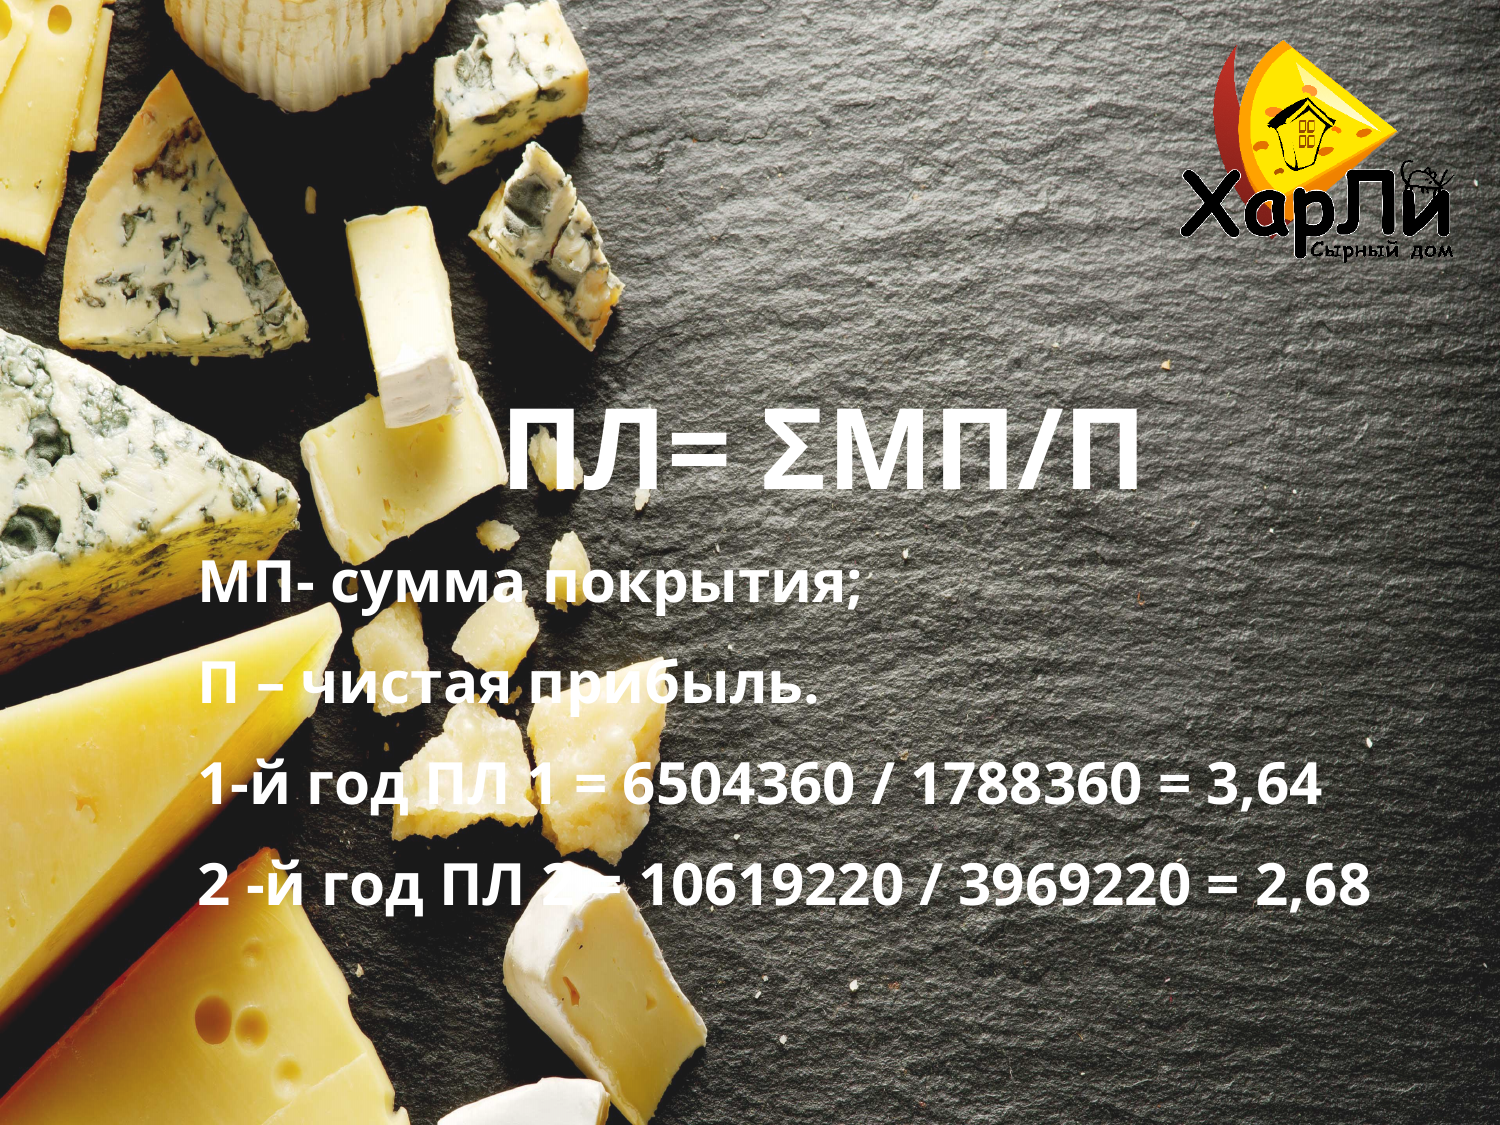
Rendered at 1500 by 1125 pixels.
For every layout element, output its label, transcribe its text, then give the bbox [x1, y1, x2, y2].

picture [1168, 30, 1465, 274]
text_box ПЛ= ΣМП/П МП- сумма покрытия; П – чистая прибыль. 1-й год ПЛ 1 = 6504360 / 1788360 = 3,64 2 -й год ПЛ 2 = 10619220 / 3969220 = 2,68 [182, 349, 1465, 925]
